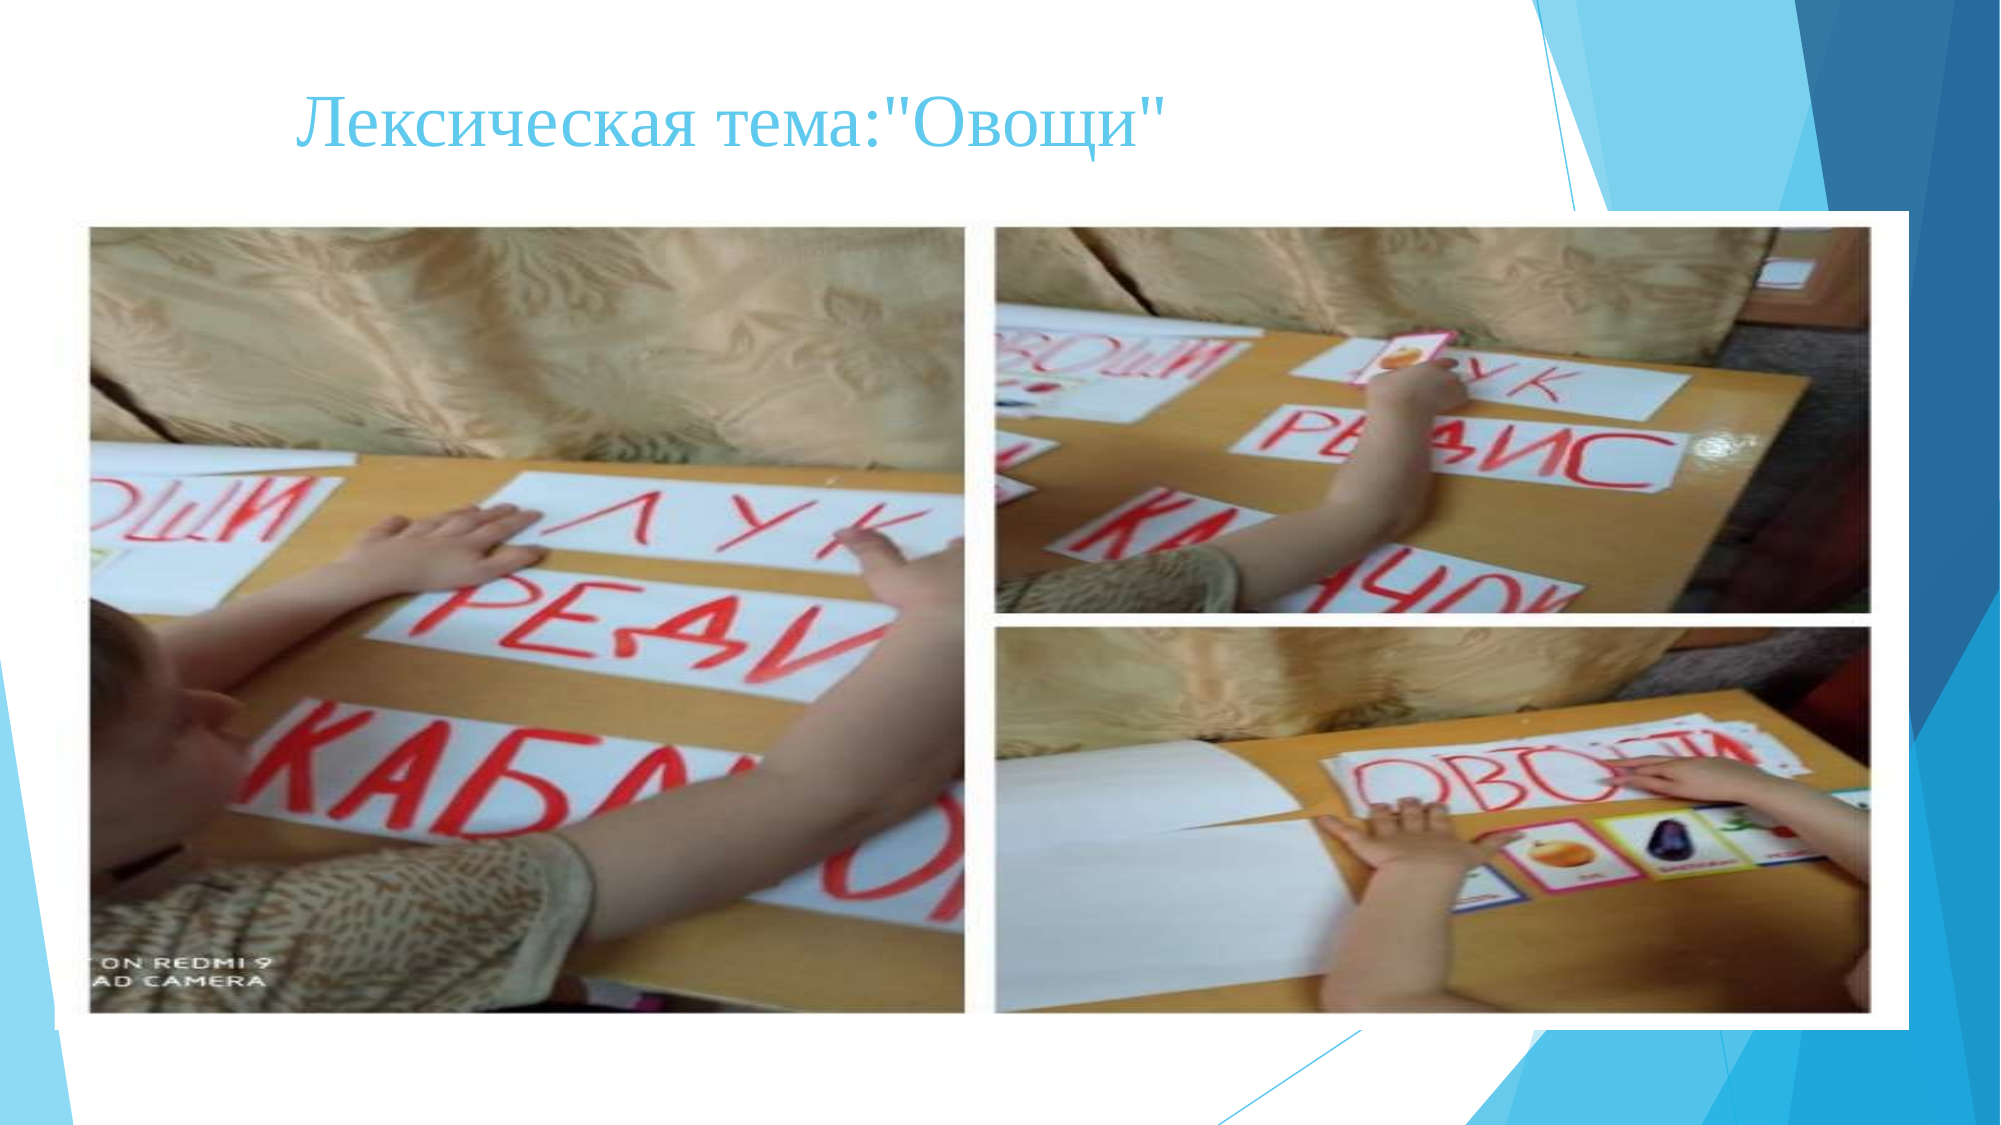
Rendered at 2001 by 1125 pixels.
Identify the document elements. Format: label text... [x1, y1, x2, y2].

text_box [54, 211, 1909, 1030]
title Лексическая тема:"Овощи" [294, 69, 1297, 260]
